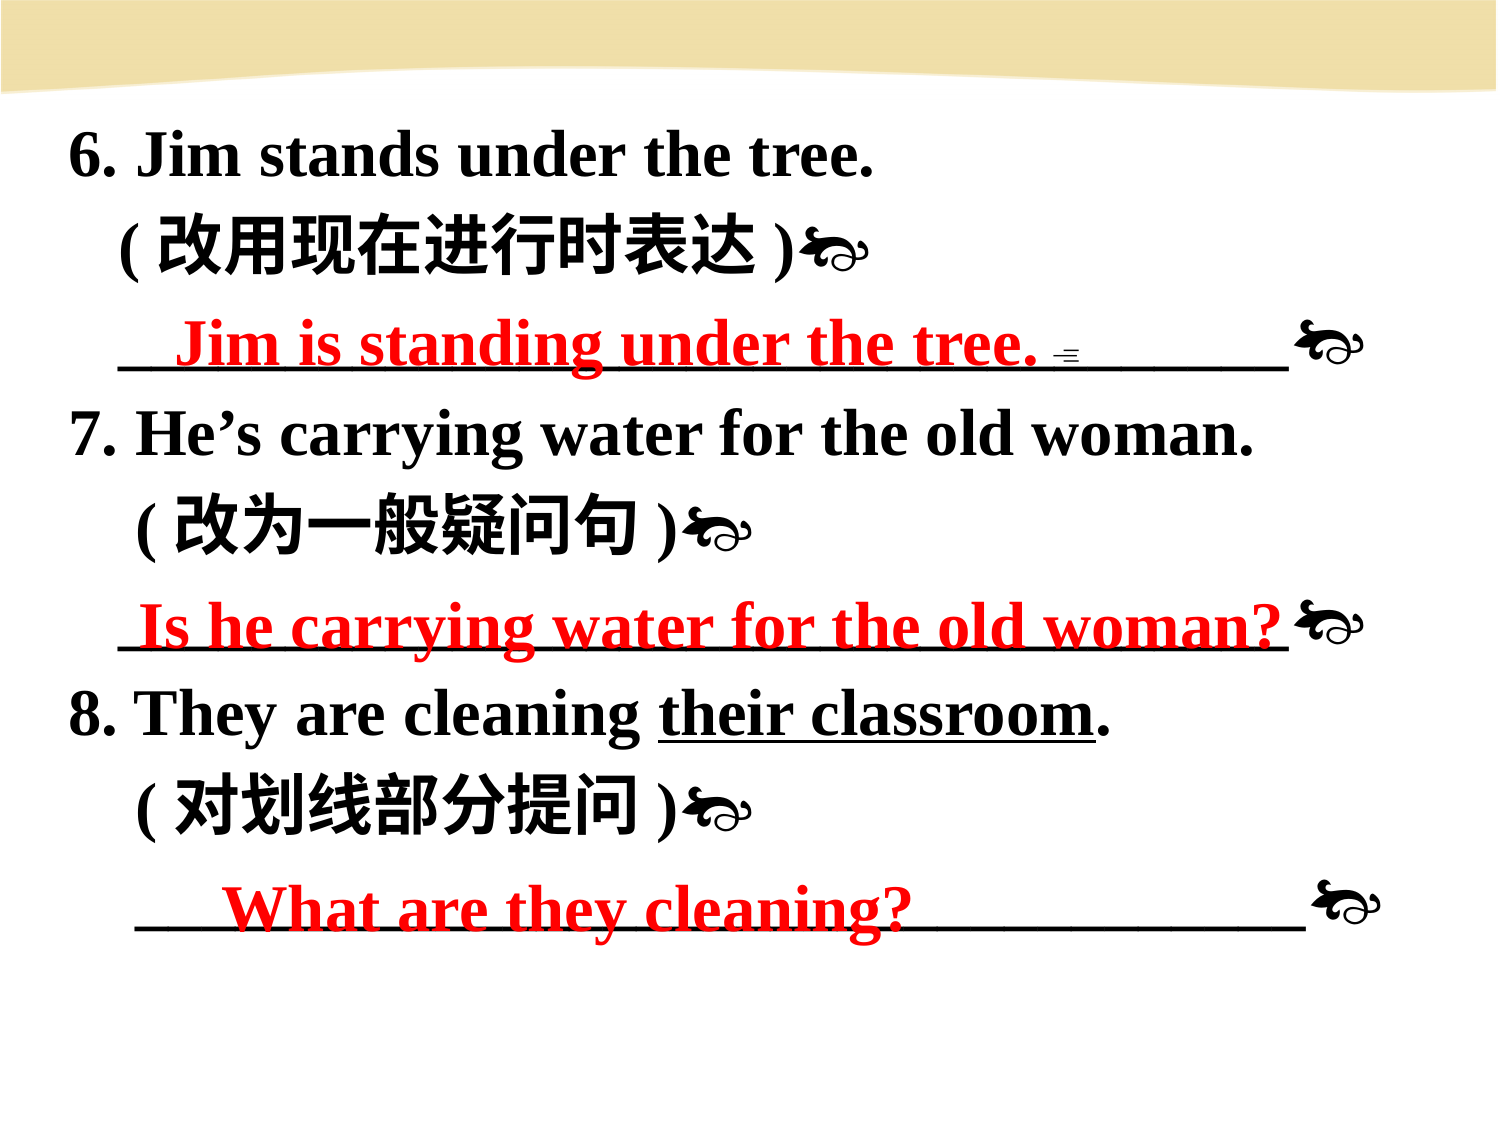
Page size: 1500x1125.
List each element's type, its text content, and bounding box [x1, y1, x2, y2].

text_box Jim is standing under the tree.  [159, 290, 1187, 386]
text_box What are they cleaning? [206, 857, 1022, 953]
text_box Is he carrying water for the old woman? [123, 574, 1306, 670]
picture [0, 0, 1500, 100]
list 6. Jim stands under the tree. (改用现在进行时表达) ___________________________________ 7. He’s carrying water for the old woman. (改为一般疑问句) ___________________________________ 8. They are cleaning their classroom. (对划线部分提问) ___________________________________ [53, 101, 1404, 1000]
